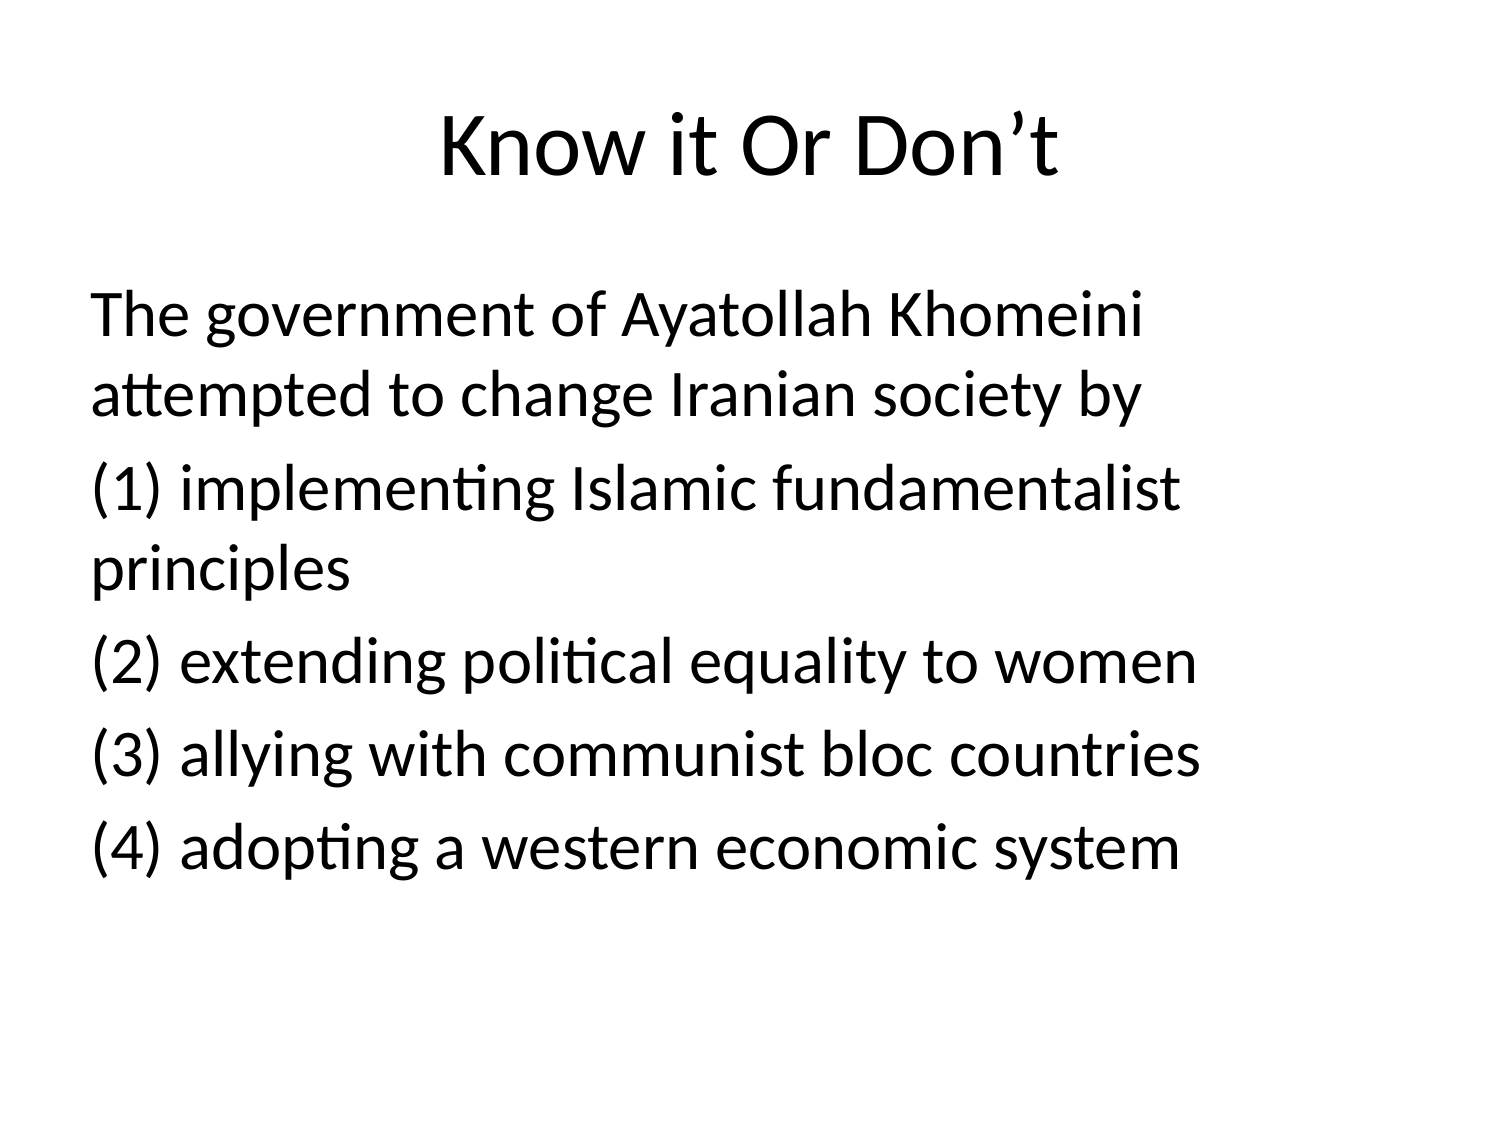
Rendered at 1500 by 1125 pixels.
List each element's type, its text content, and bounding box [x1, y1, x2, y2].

title Know it Or Don’t [75, 45, 1425, 233]
list The government of Ayatollah Khomeini attempted to change Iranian society by (1) implementing Islamic fundamentalist principles (2) extending political equality to women (3) allying with communist bloc countries (4) adopting a western economic system [75, 262, 1425, 1005]
